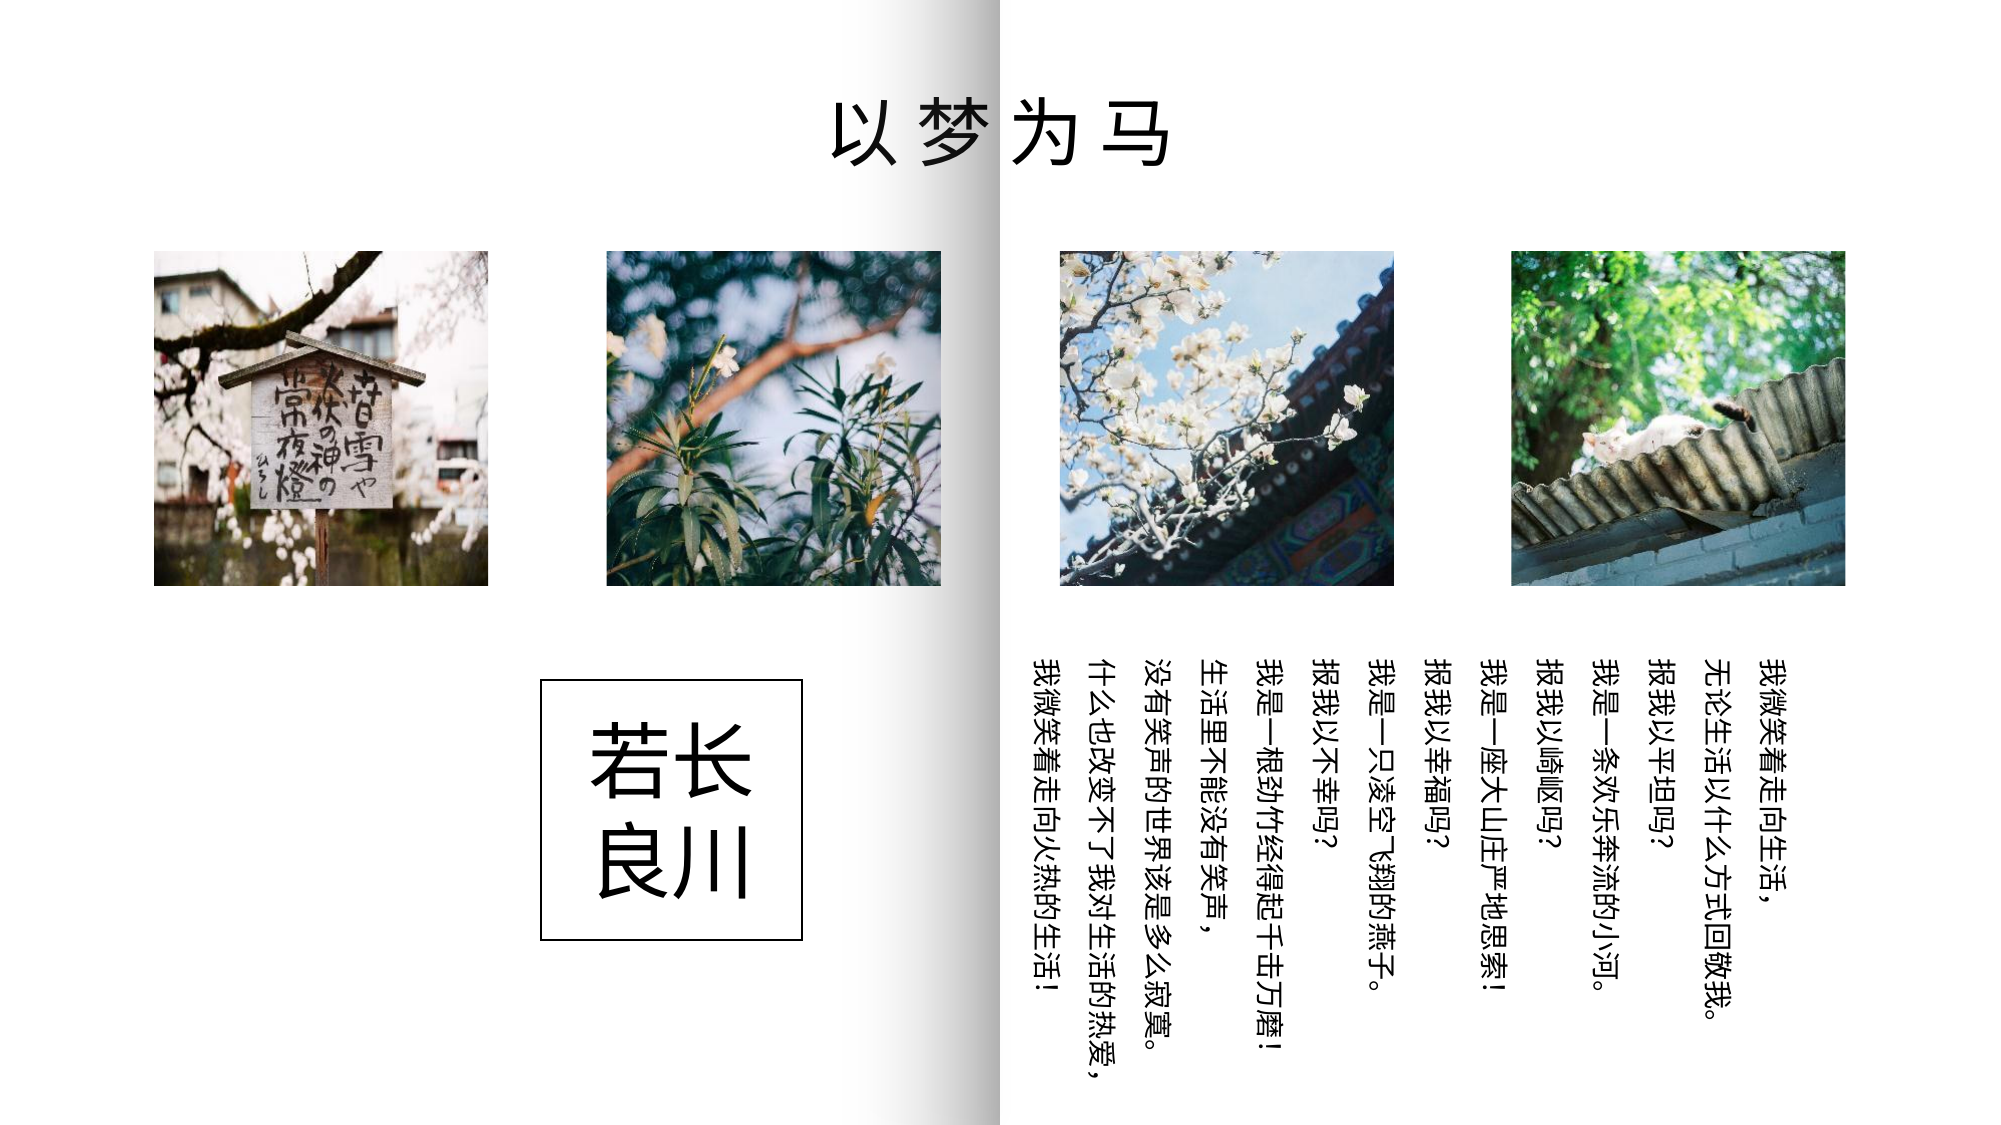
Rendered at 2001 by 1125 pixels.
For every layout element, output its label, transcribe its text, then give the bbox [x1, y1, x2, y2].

text_box [1510, 250, 1846, 587]
text_box [0, 0, 1001, 1125]
text_box [1059, 250, 1395, 587]
text_box 我微笑着走向生活， 无论生活以什么方式回敬我。 报我以平坦吗？ 我是一条欢乐奔流的小河。 报我以崎岖吗？ 我是一座大山庄严地思索！ 报我以幸福吗？ 我是一只凌空飞翔的燕子。 报我以不幸吗？ 我是一根劲竹经得起千击万磨！ 生活里不能没有笑声， 没有笑声的世界该是多么寂寞。 什么也改变不了我对生活的热爱， 我微笑着走向火热的生活！ [1004, 644, 1821, 1088]
text_box 以 梦 为 马 [1004, 77, 1248, 183]
